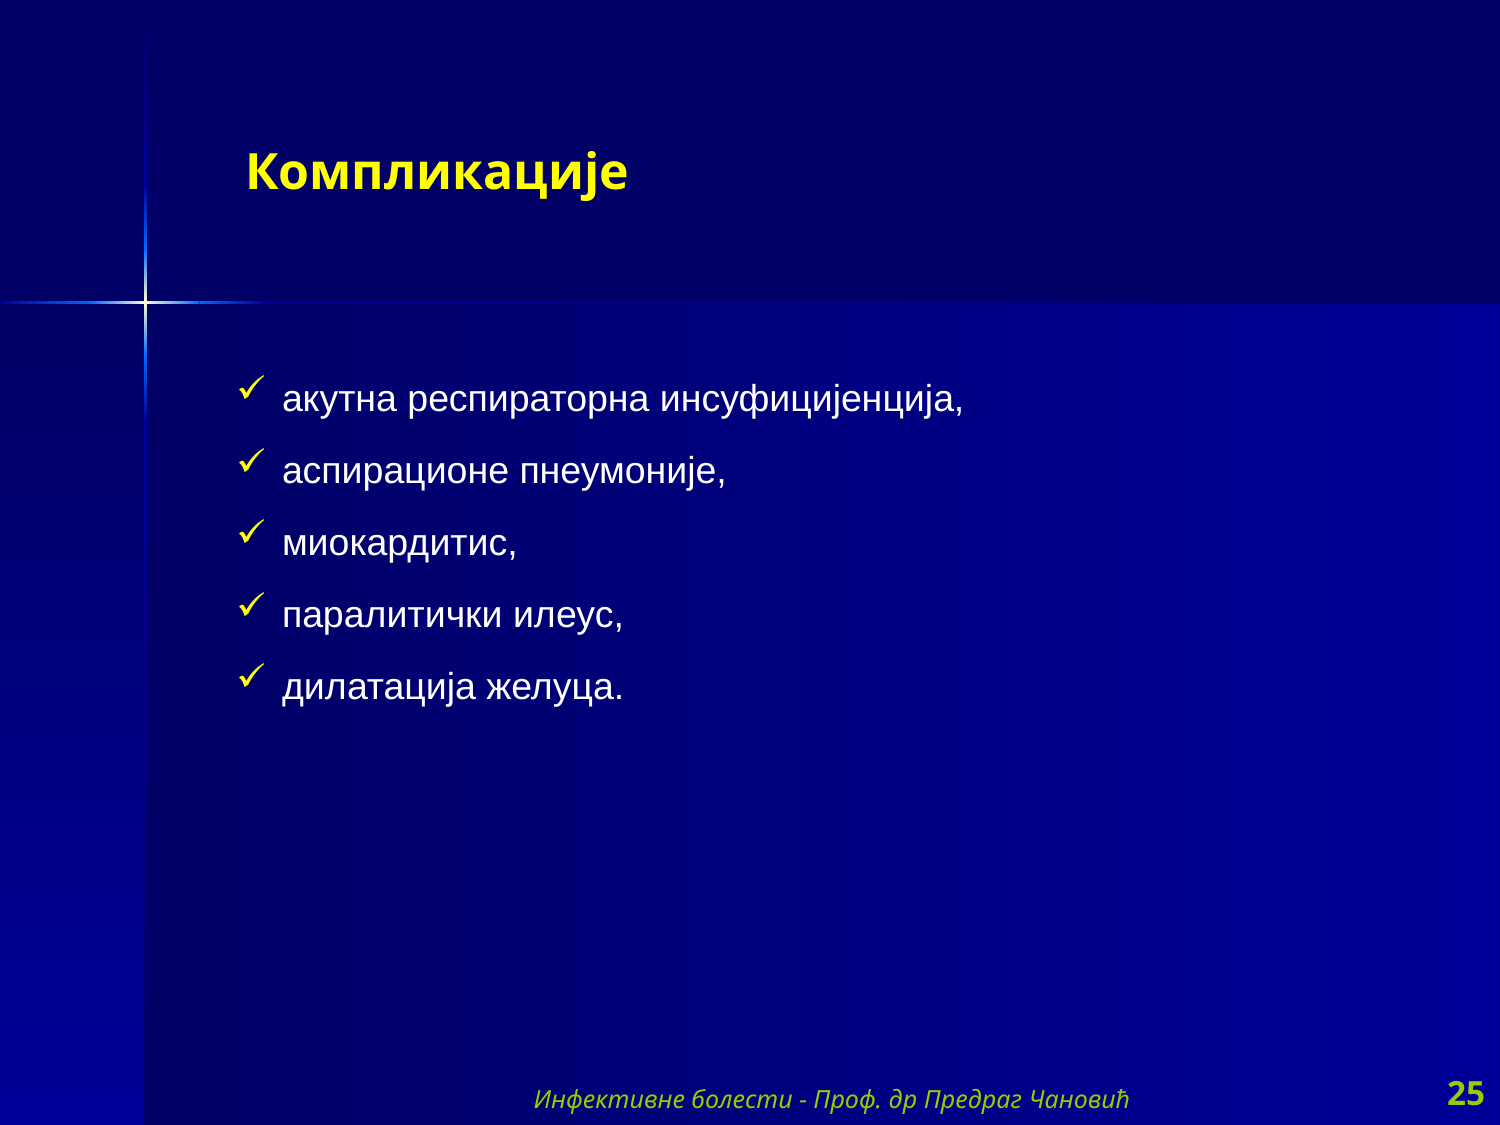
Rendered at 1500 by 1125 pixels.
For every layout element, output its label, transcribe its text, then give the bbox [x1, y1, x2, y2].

text_box Компликације [230, 131, 644, 207]
slide_number 25 [1345, 1049, 1500, 1125]
text_box акутна респираторна инсуфицијенција, аспирационе пнеумоније, миокардитис, паралитички илеус, дилатација желуца. [221, 339, 1168, 714]
footer Инфективне болести - Проф. др Предраг Чановић [430, 1049, 1235, 1125]
